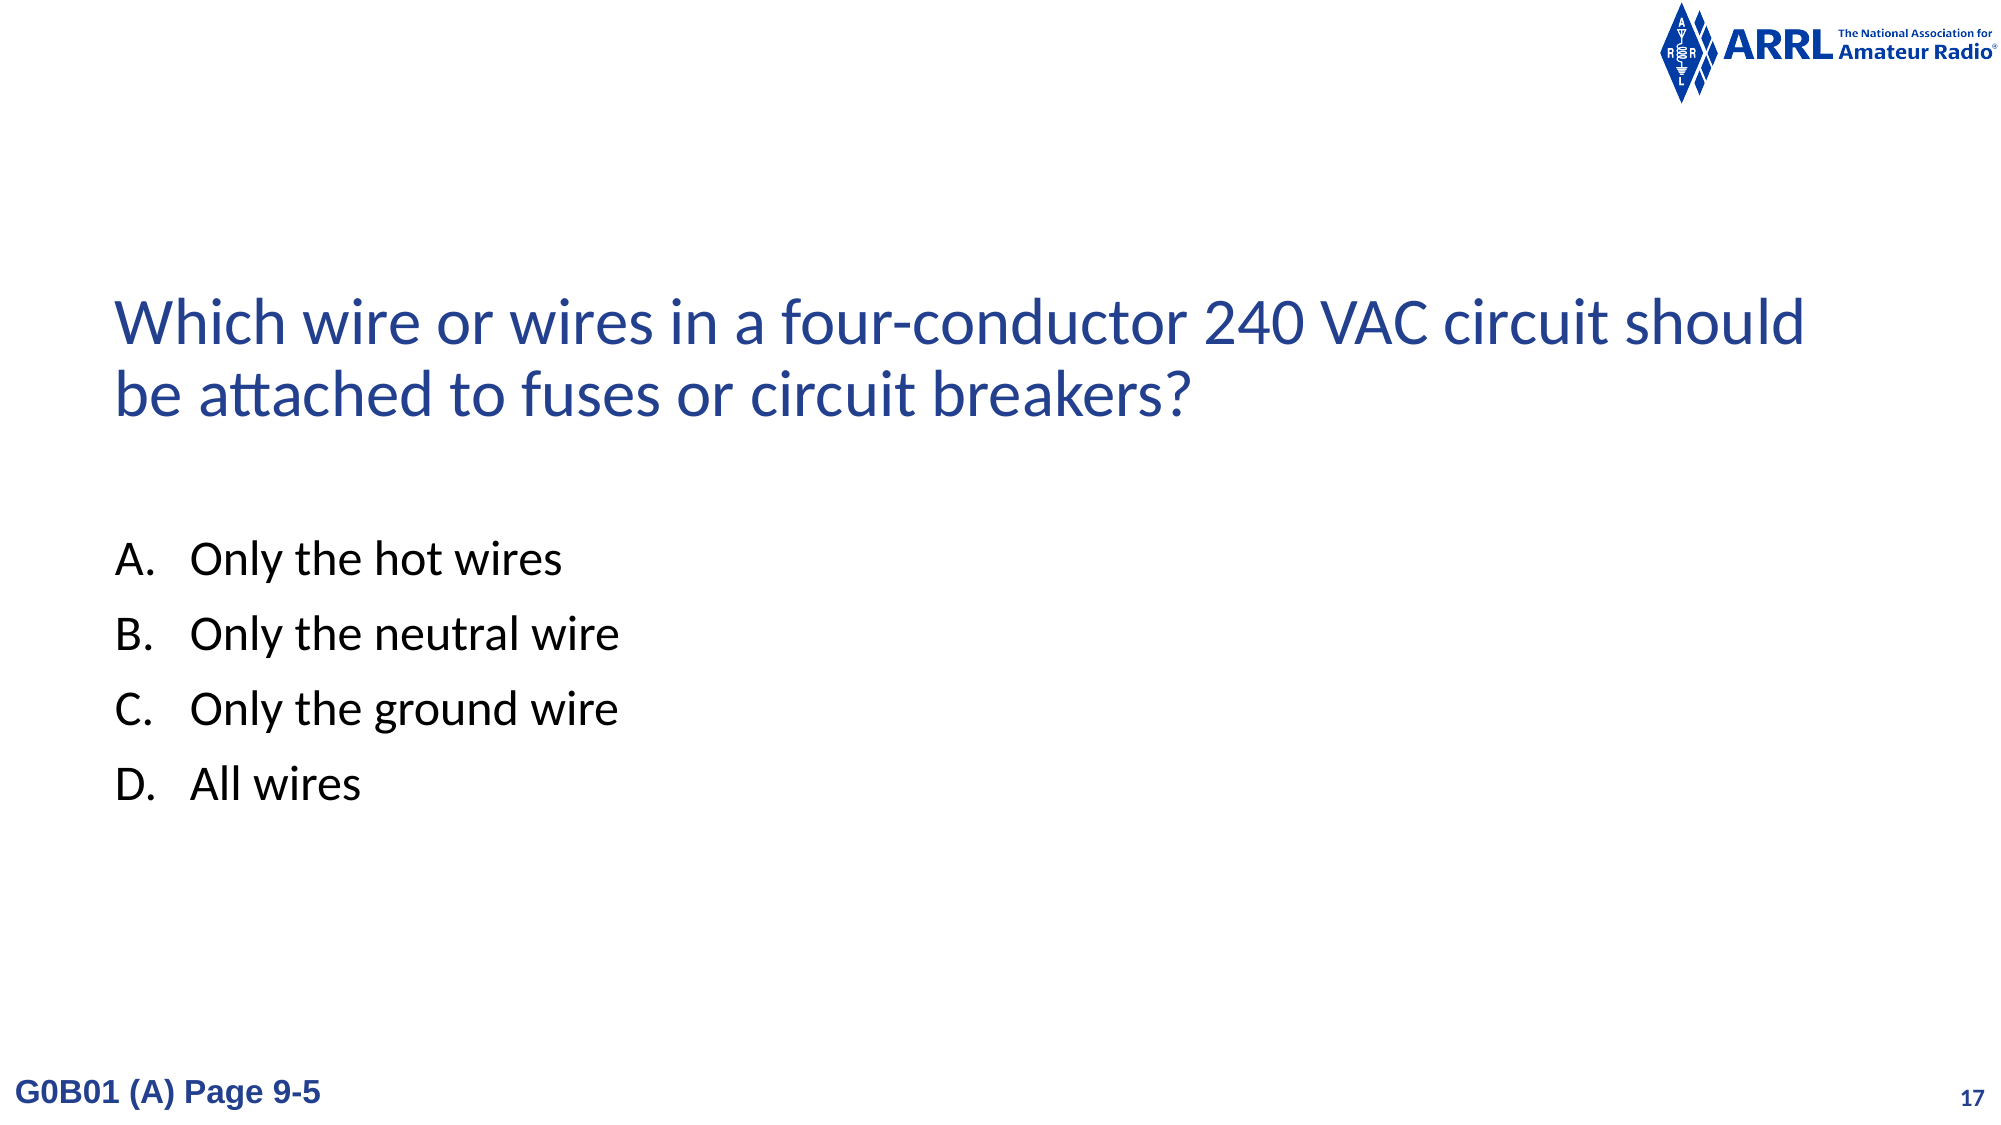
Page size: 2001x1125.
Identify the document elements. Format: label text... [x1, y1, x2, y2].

title Which wire or wires in a four-conductor 240 VAC circuit should be attached to fuses or circuit breakers? [99, 249, 1900, 468]
text_box 17 [1875, 1074, 2000, 1120]
text_box G0B01 (A) Page 9-5 [0, 1062, 1313, 1118]
picture [1658, 0, 1999, 106]
list Only the hot wires Only the neutral wire Only the ground wire All wires [99, 525, 1900, 1005]
